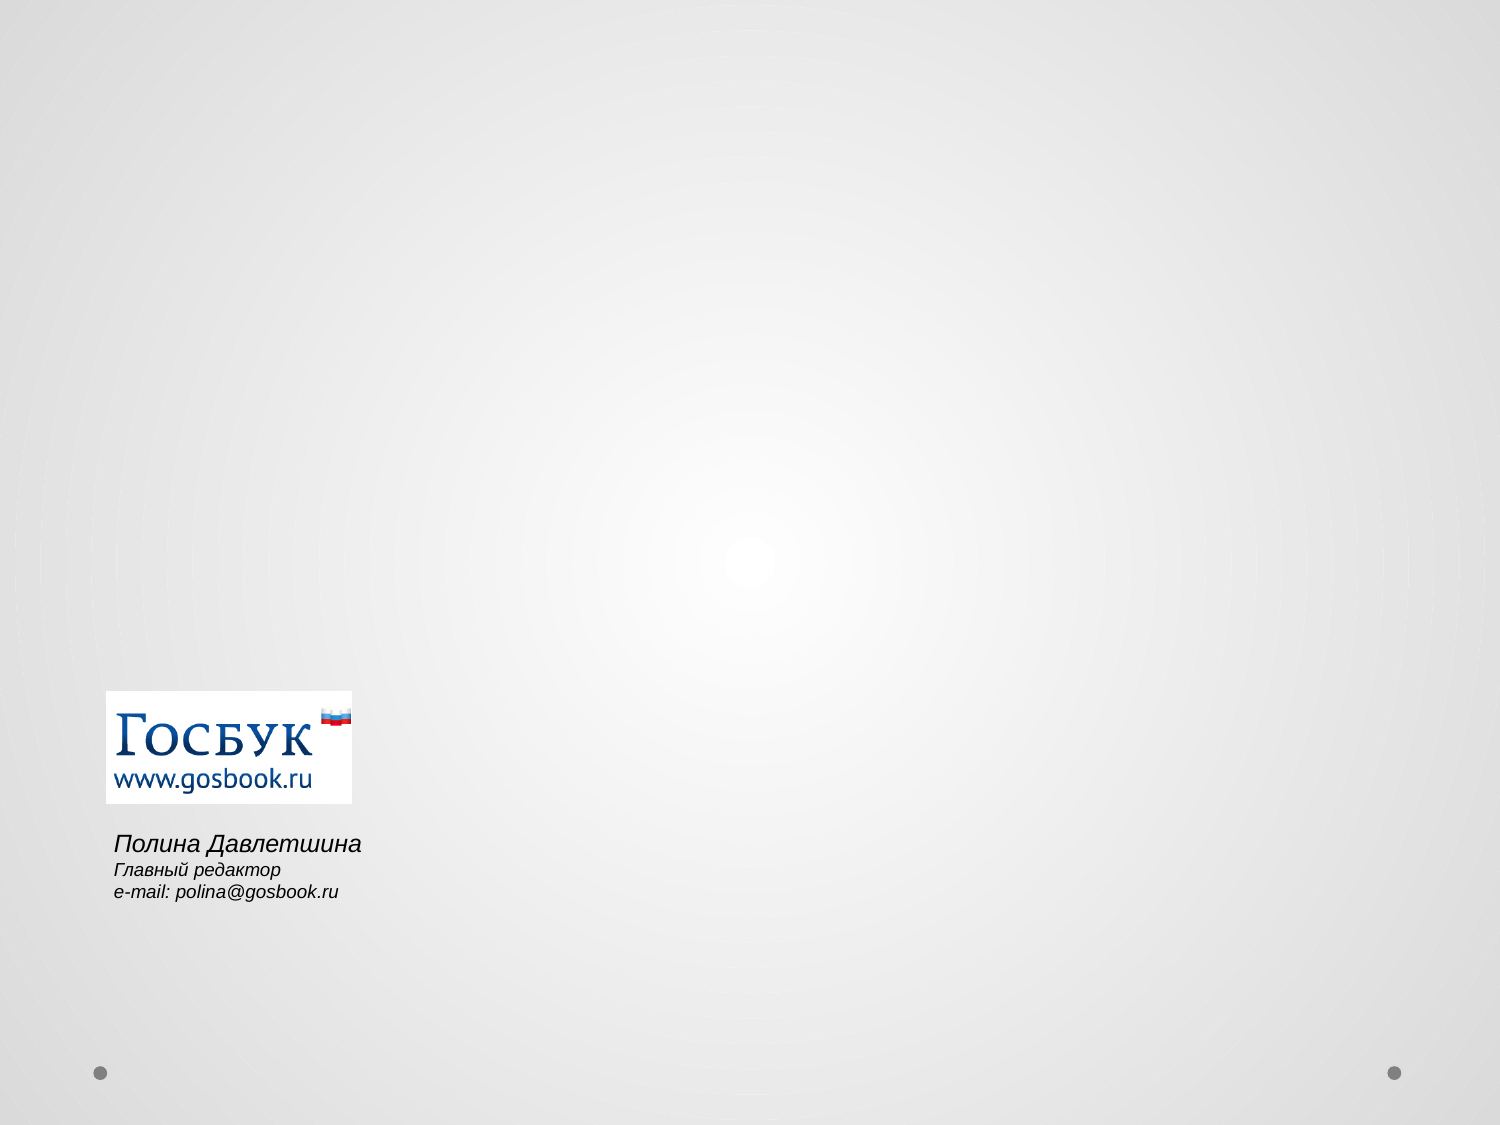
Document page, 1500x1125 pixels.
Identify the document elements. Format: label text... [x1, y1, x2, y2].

text_box Полина Давлетшина Главный редактор е-mail: polina@gosbook.ru [99, 820, 521, 910]
picture [106, 690, 352, 805]
